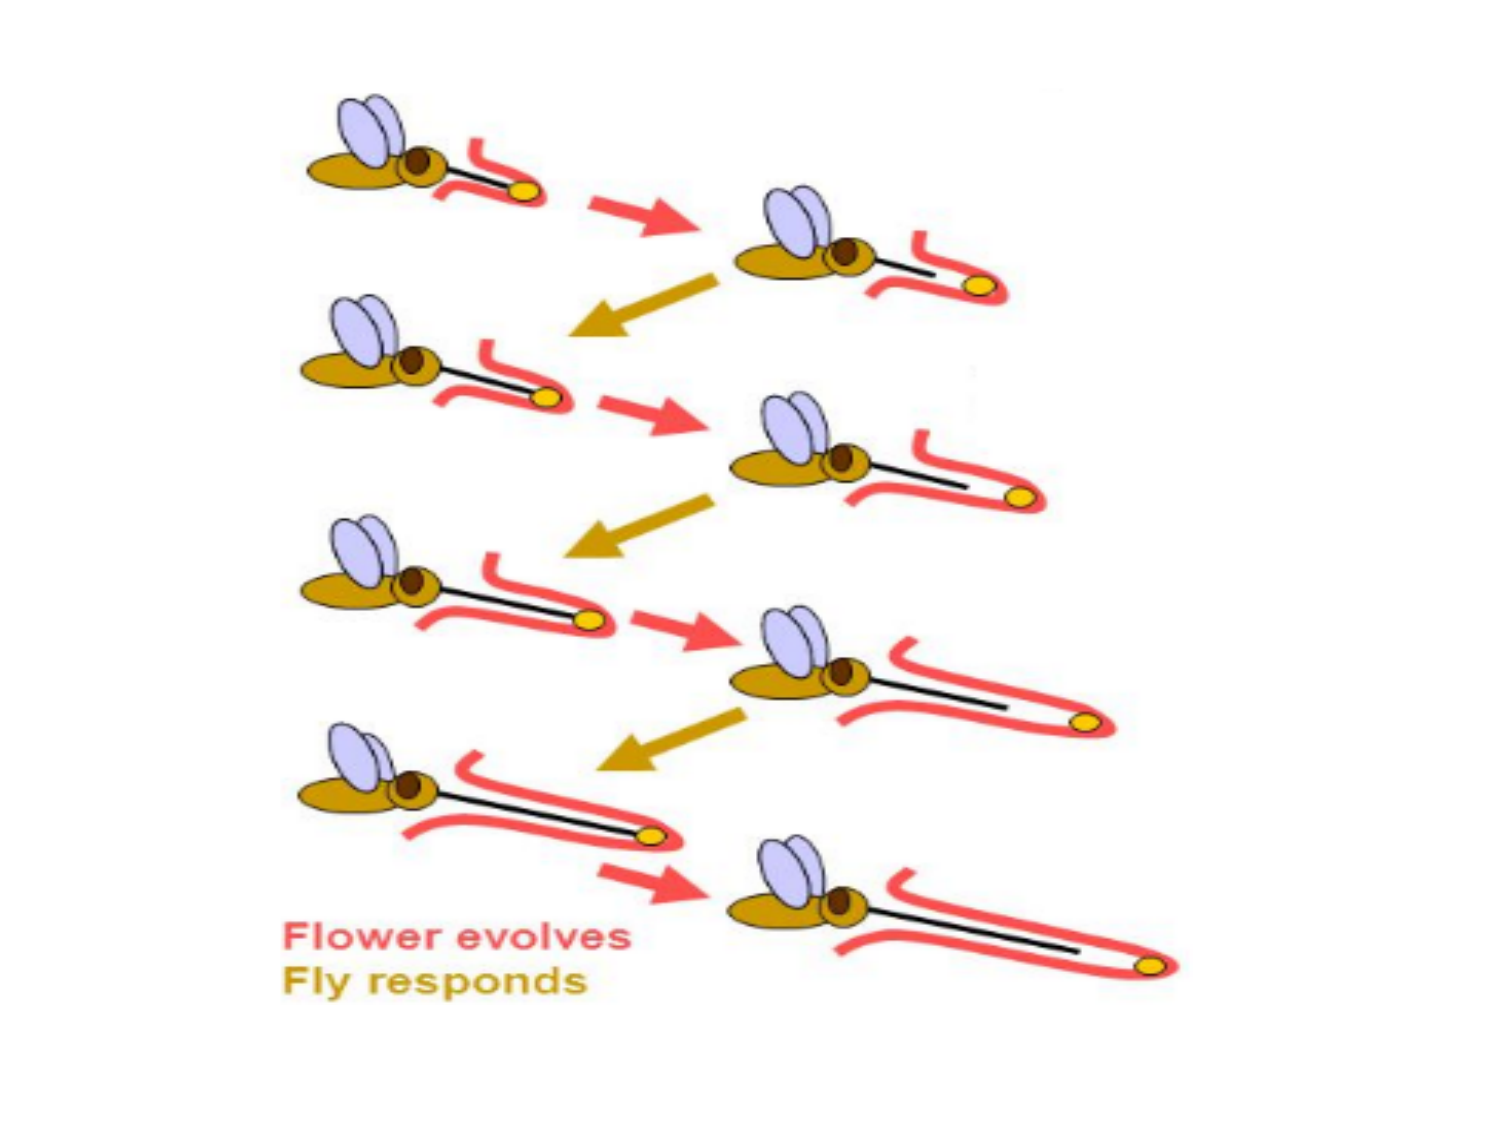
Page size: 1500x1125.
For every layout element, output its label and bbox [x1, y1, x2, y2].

picture [280, 85, 1194, 1006]
